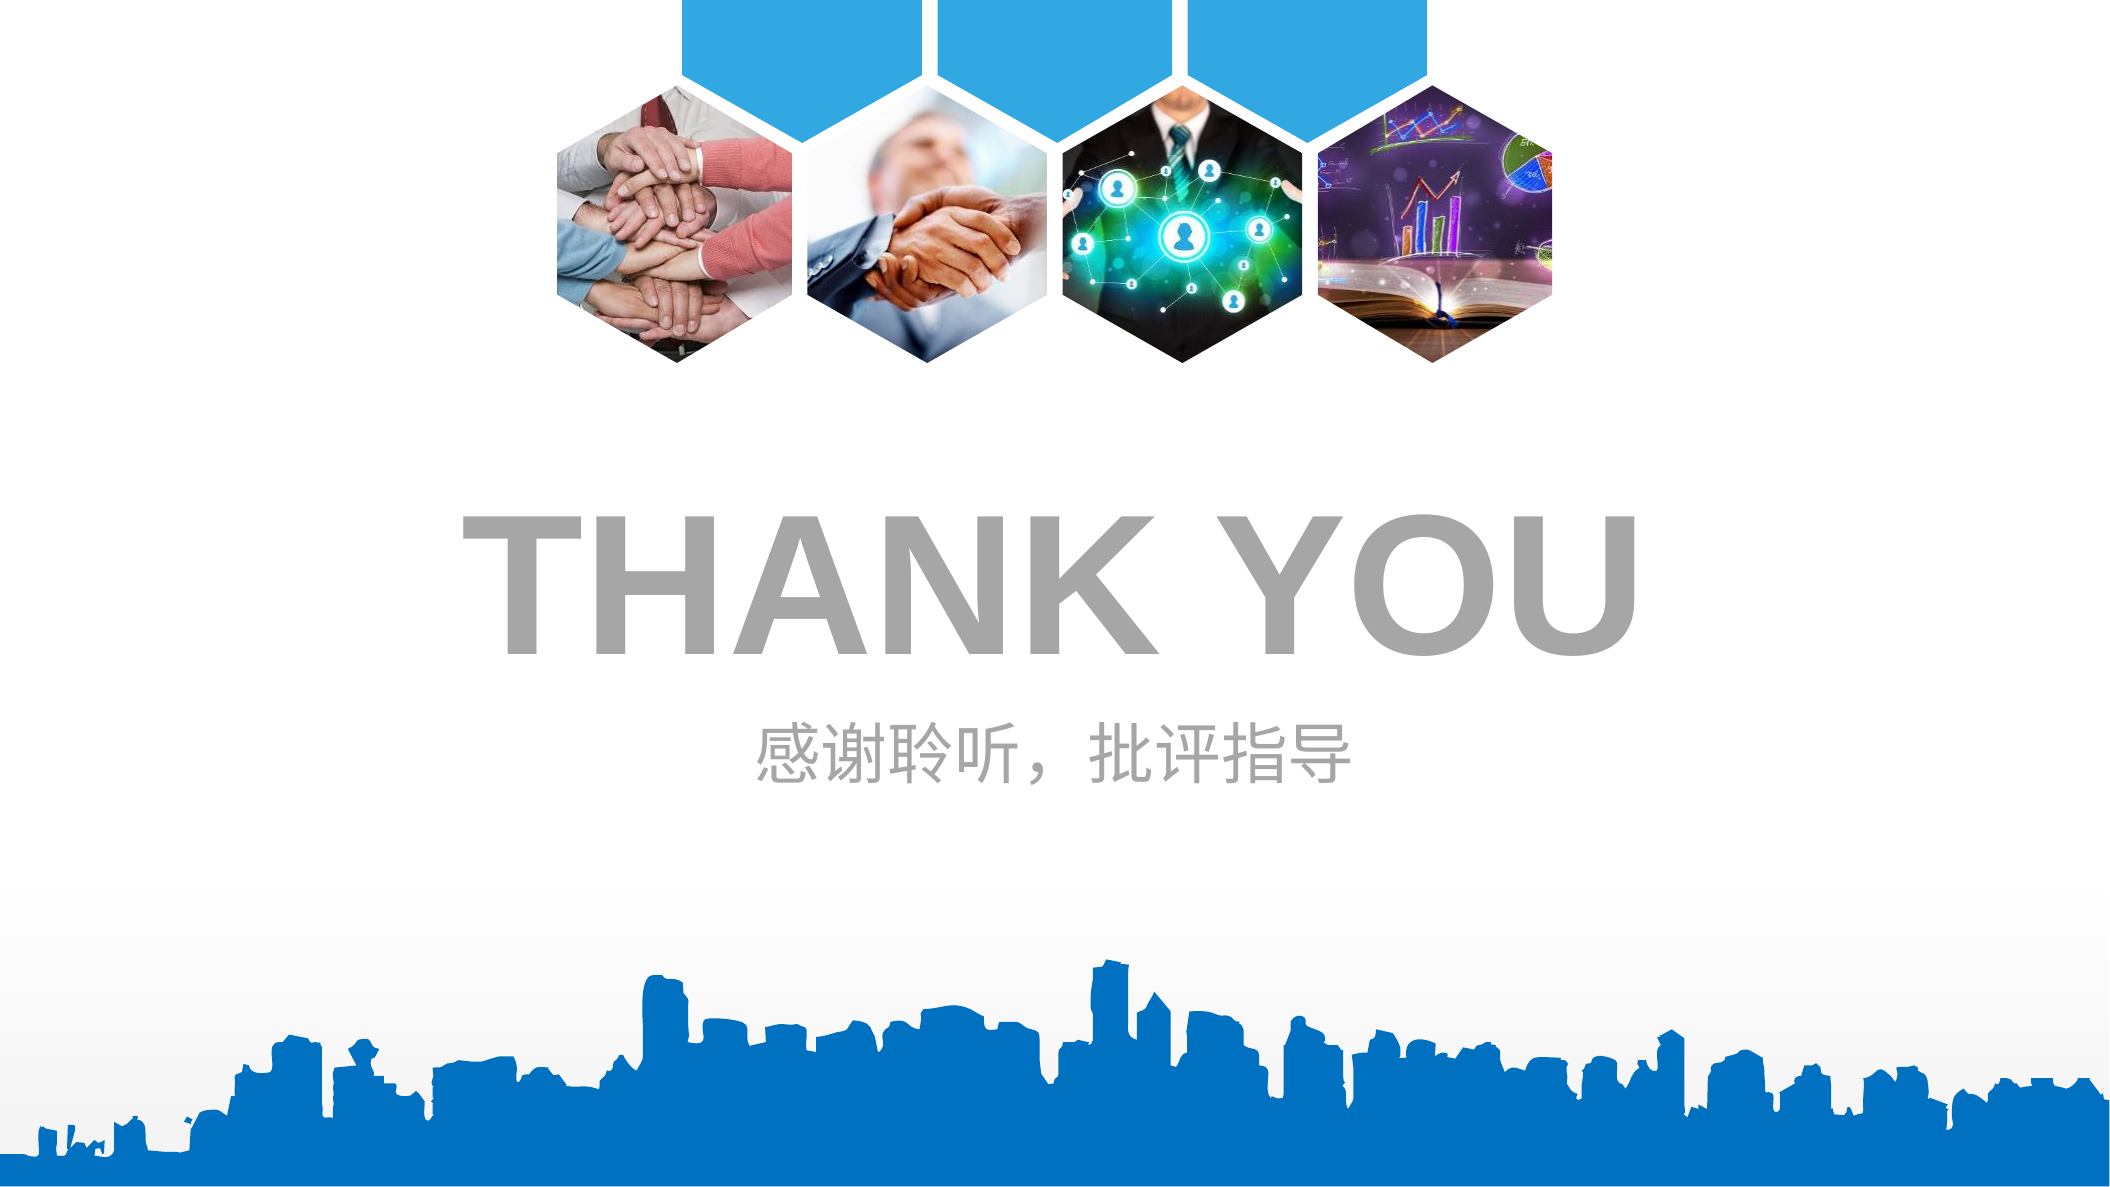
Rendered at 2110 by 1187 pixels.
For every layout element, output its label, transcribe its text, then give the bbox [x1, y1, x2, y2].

text_box [557, 85, 792, 364]
text_box [807, 143, 1047, 364]
text_box [1317, 85, 1553, 364]
text_box 感谢聆听，批评指导 [732, 711, 1377, 792]
text_box [1062, 143, 1303, 364]
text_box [682, 0, 1428, 143]
text_box [0, 958, 2110, 1187]
text_box THANK YOU [446, 454, 1663, 695]
